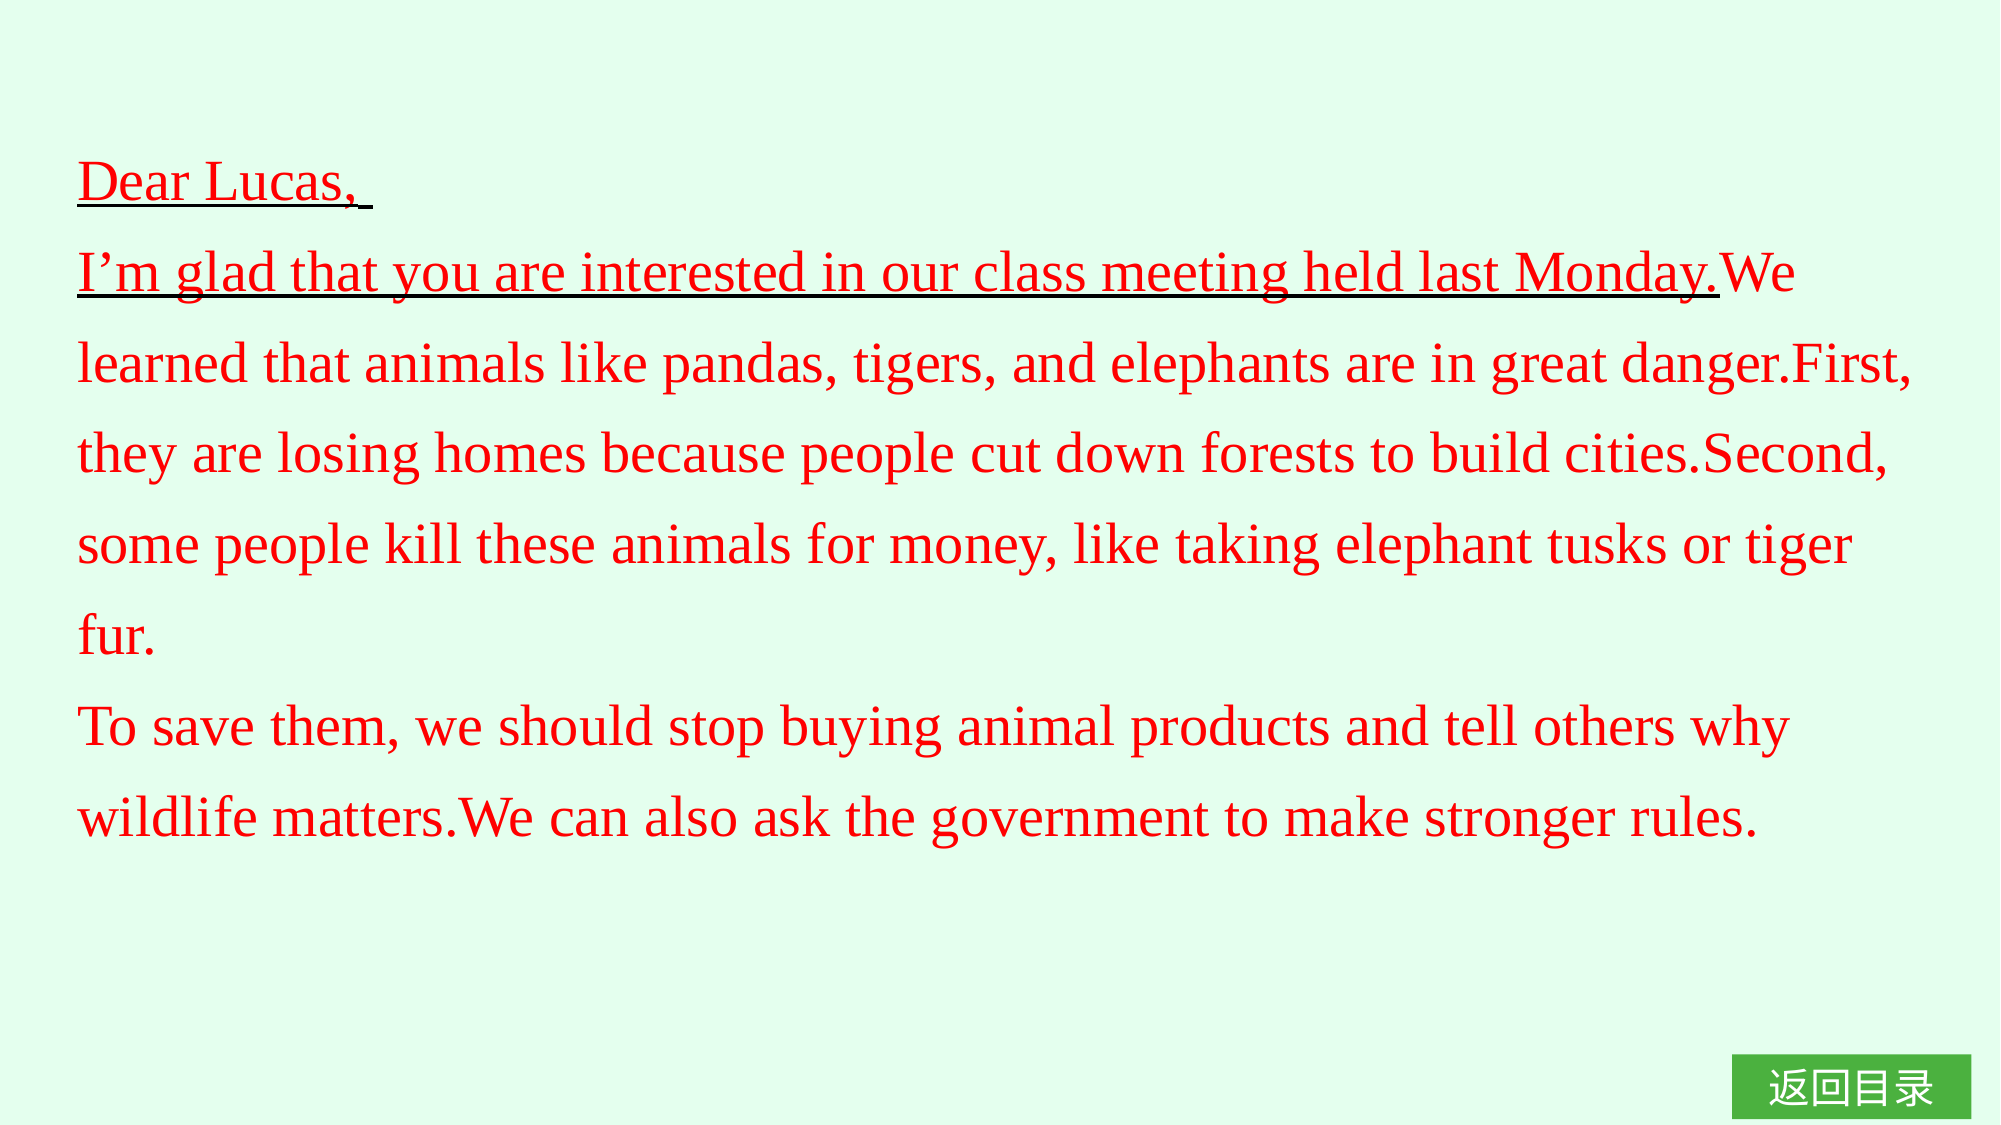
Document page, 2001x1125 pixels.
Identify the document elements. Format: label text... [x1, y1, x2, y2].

text_box Dear Lucas, I’m glad that you are interested in our class meeting held last Monday.We learned that animals like pandas, tigers, and elephants are in great danger.First, they are losing homes because people cut down forests to build cities.Second, some people kill these animals for money, like taking elephant tusks or tiger fur. To save them, we should stop buying animal products and tell others why wildlife matters.We can also ask the government to make stronger rules. [62, 113, 1938, 856]
